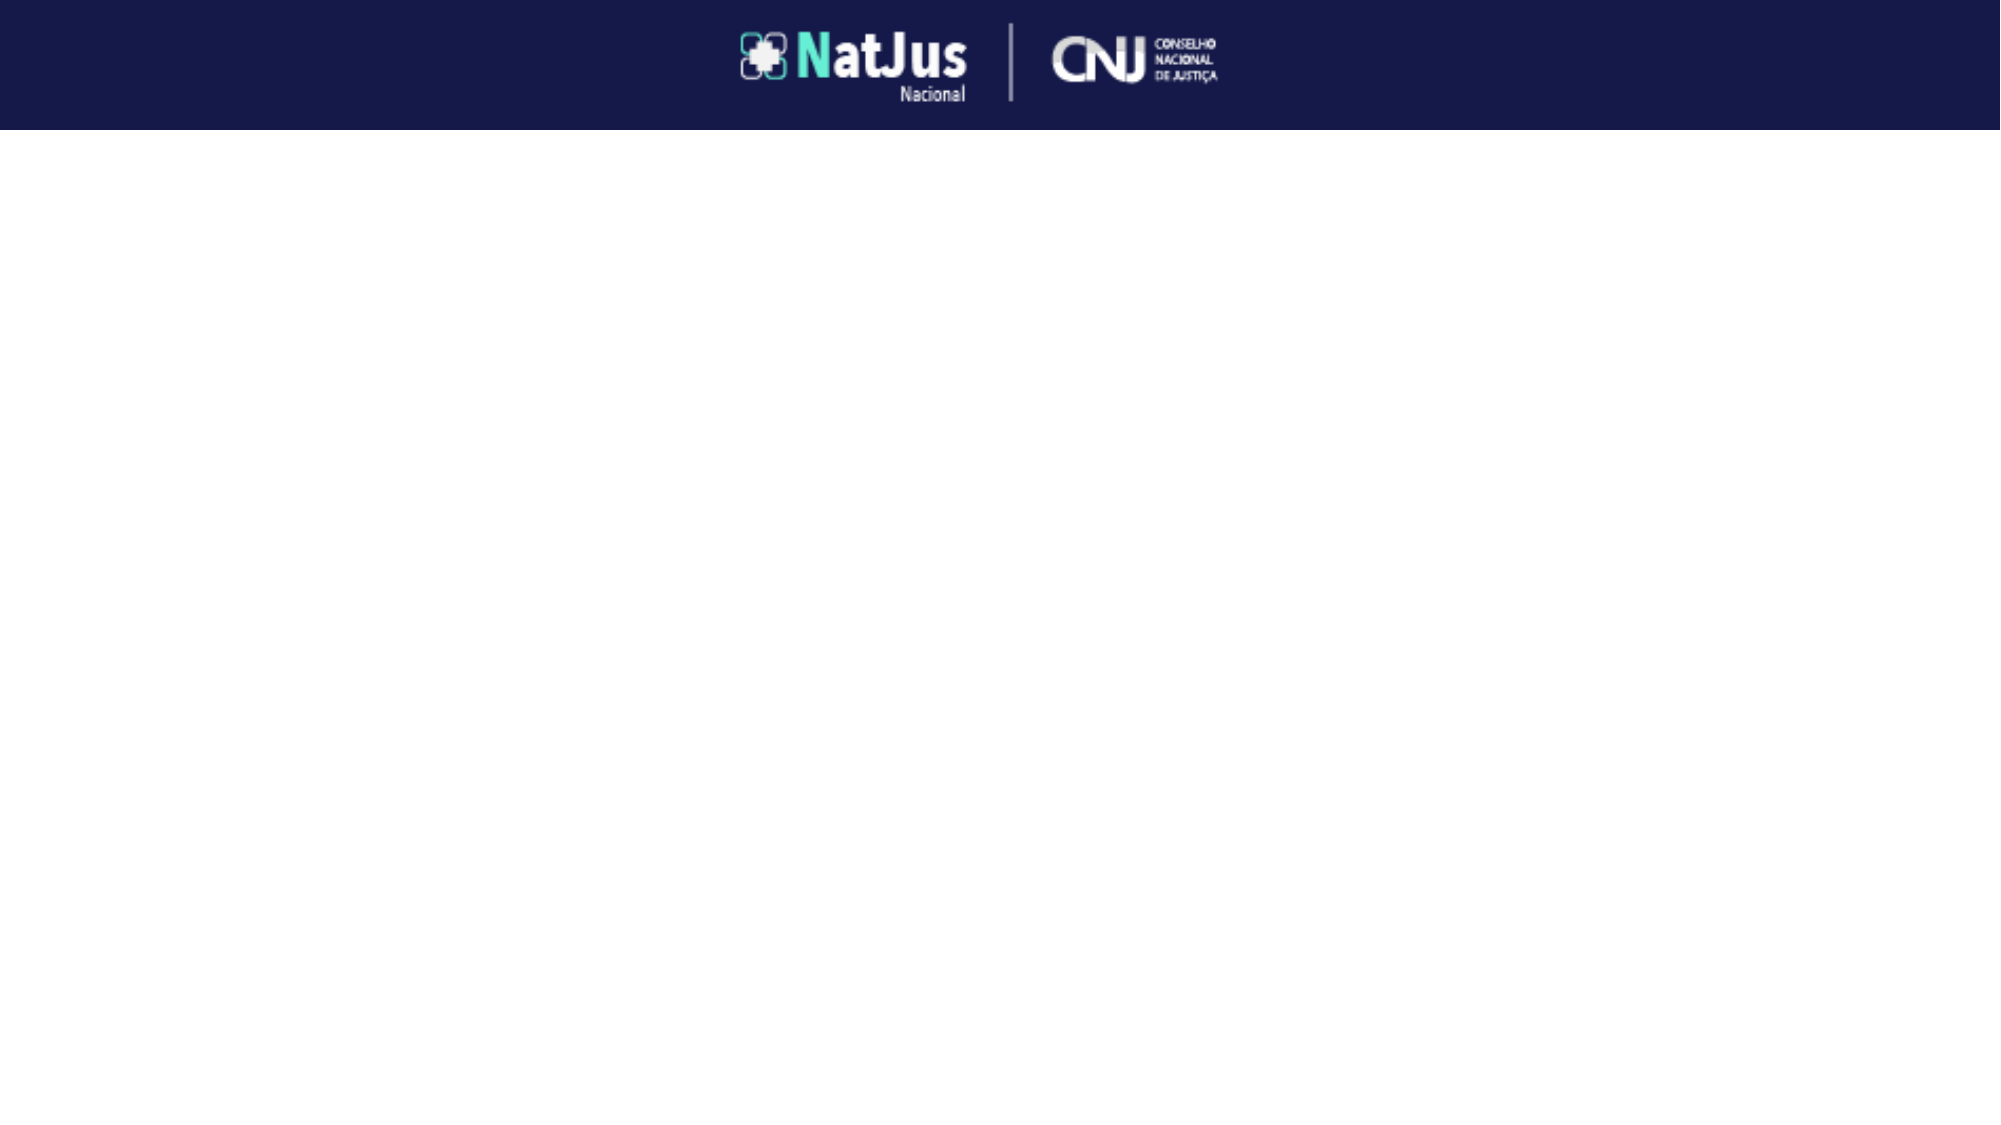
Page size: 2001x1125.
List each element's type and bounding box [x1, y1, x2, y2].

picture [0, 0, 2000, 130]
